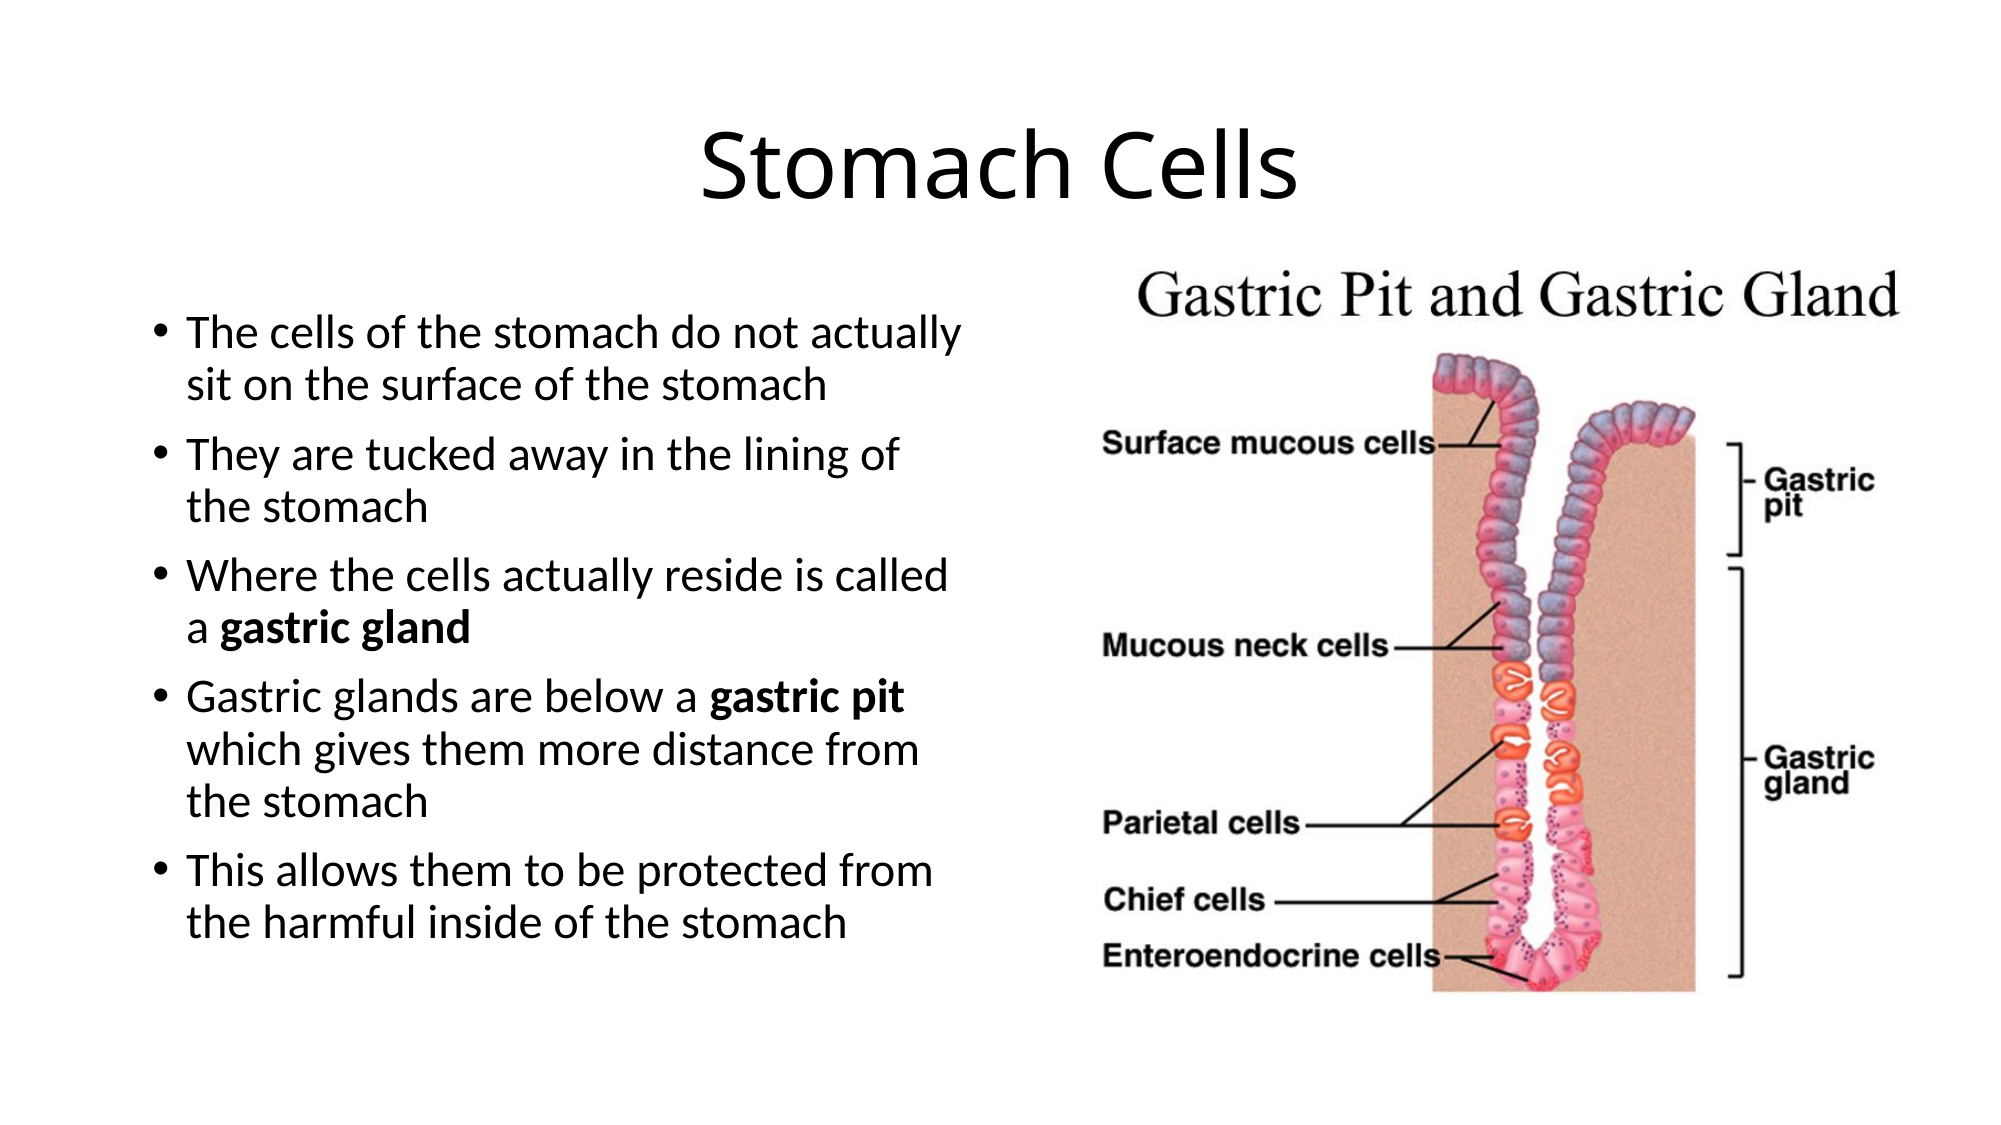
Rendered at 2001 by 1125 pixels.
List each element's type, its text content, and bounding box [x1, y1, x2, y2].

list The cells of the stomach do not actually sit on the surface of the stomach They are tucked away in the lining of the stomach Where the cells actually reside is called a gastric gland Gastric glands are below a gastric pit which gives them more distance from the stomach This allows them to be protected from the harmful inside of the stomach [137, 299, 987, 1014]
picture [987, 216, 2000, 1014]
title Stomach Cells [137, 59, 1863, 278]
